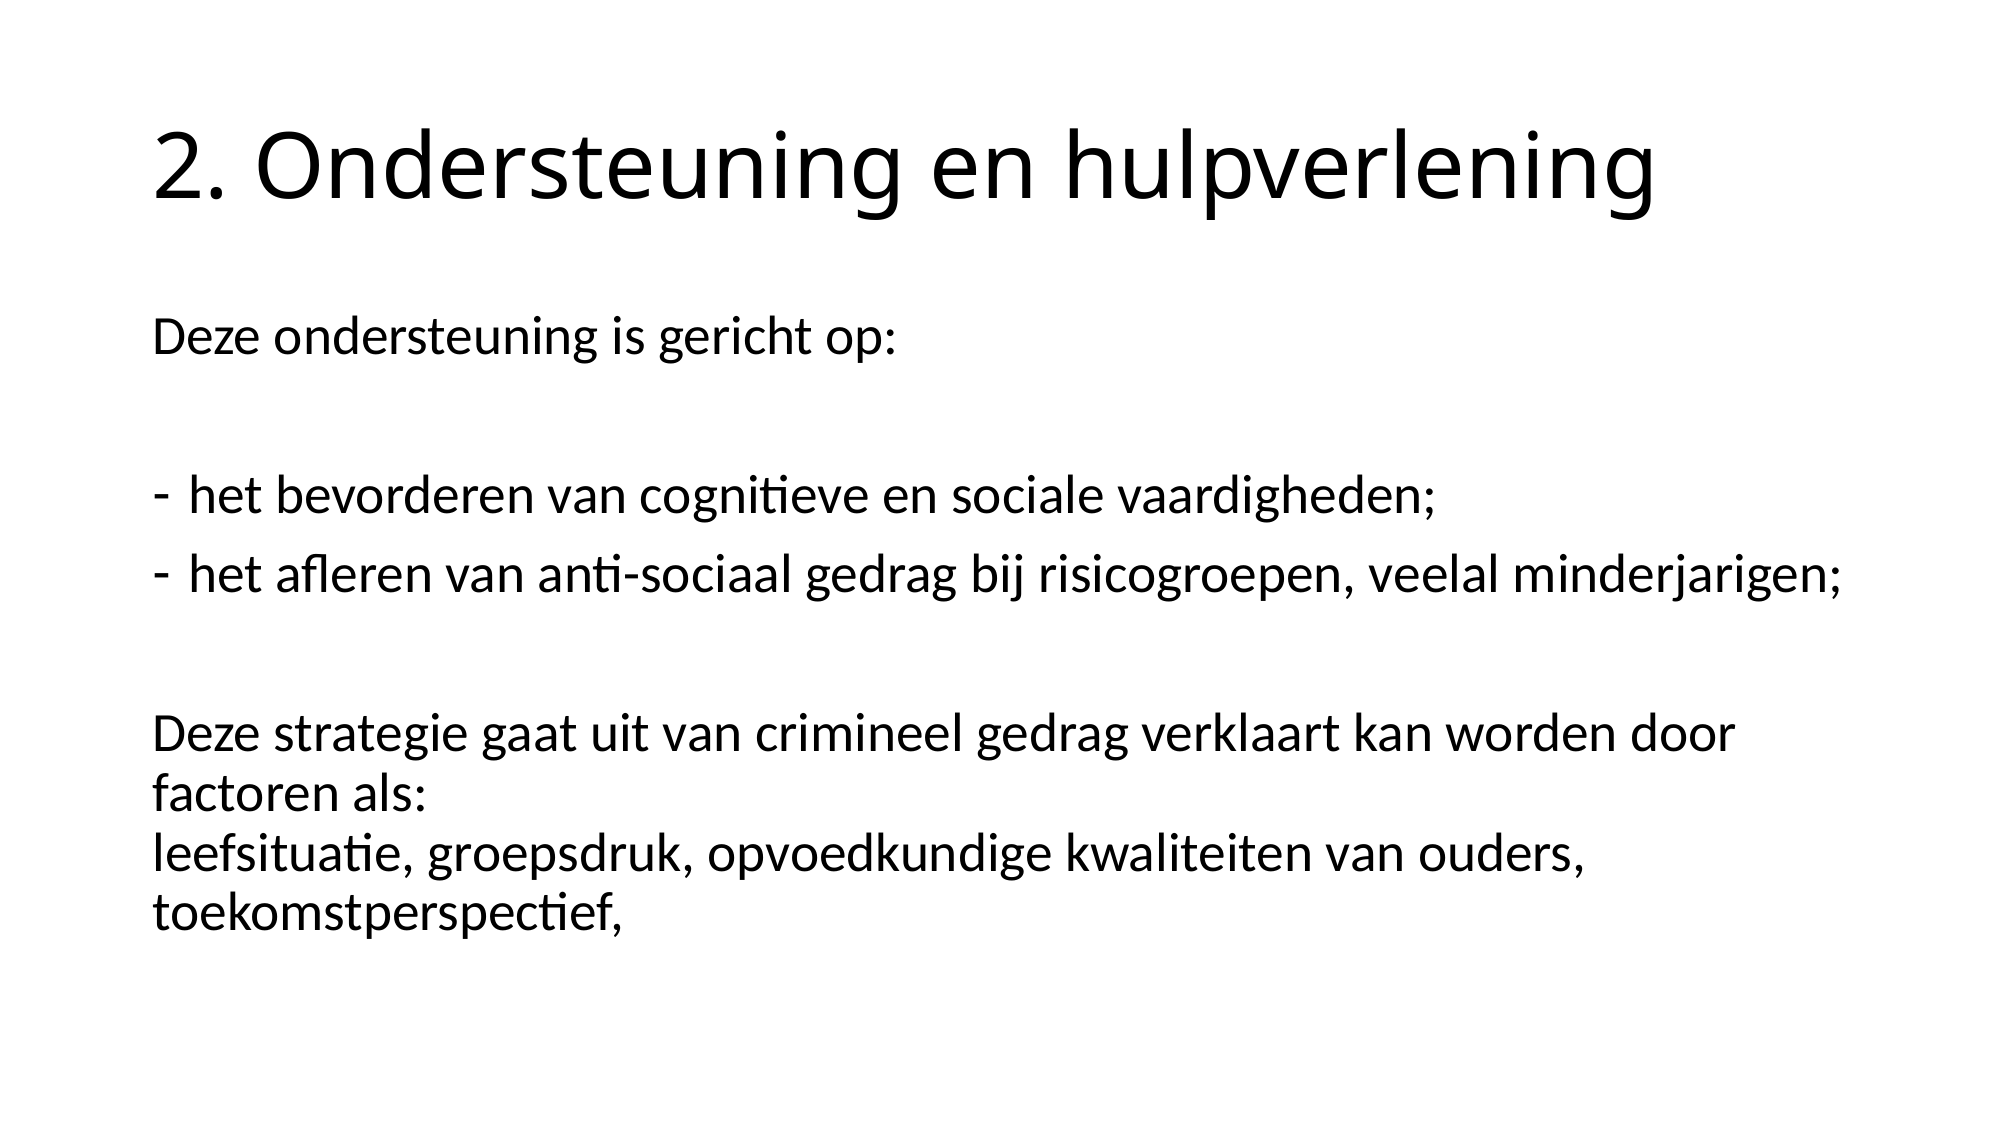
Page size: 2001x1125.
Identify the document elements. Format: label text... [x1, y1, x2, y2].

list Deze ondersteuning is gericht op: het bevorderen van cognitieve en sociale vaardigheden; het afleren van anti-sociaal gedrag bij risicogroepen, veelal minderjarigen; Deze strategie gaat uit van crimineel gedrag verklaart kan worden door factoren als: leefsituatie, groepsdruk, opvoedkundige kwaliteiten van ouders, toekomstperspectief, [137, 299, 1863, 1014]
title 2. Ondersteuning en hulpverlening [137, 59, 1863, 278]
